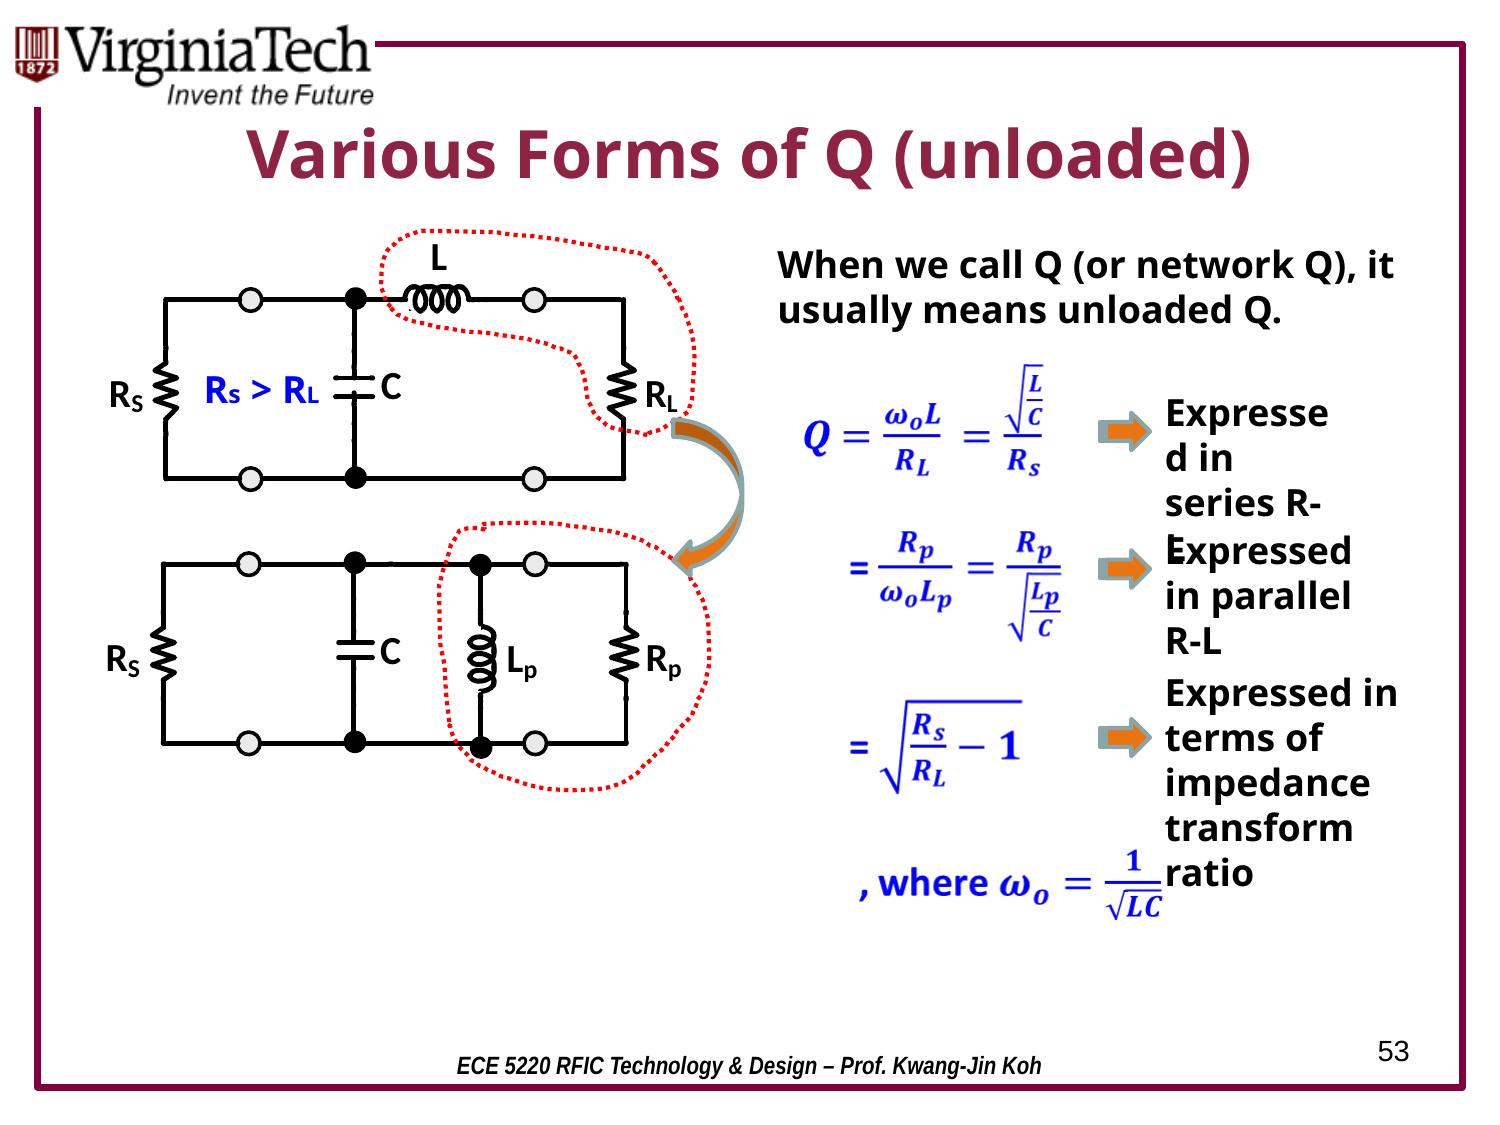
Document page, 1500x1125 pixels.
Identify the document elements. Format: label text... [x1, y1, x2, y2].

text_box Expressed in series R-L [1149, 381, 1350, 519]
text_box [1098, 548, 1149, 590]
text_box When we call Q (or network Q), it usually means unloaded Q. [762, 233, 1413, 339]
text_box [787, 349, 1188, 932]
text_box [685, 443, 745, 578]
text_box [492, 774, 640, 793]
slide_number 53 [1074, 1024, 1425, 1103]
title Various Forms of Q (unloaded) [75, 104, 1425, 213]
text_box [1098, 410, 1149, 453]
text_box [451, 520, 650, 543]
text_box Expressed in terms of impedance transform ratio [1149, 661, 1450, 902]
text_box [62, 224, 726, 501]
picture [15, 24, 375, 107]
text_box Expressed in parallel R-L [1149, 519, 1375, 661]
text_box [99, 545, 688, 765]
text_box [691, 577, 712, 717]
text_box [1098, 716, 1149, 759]
